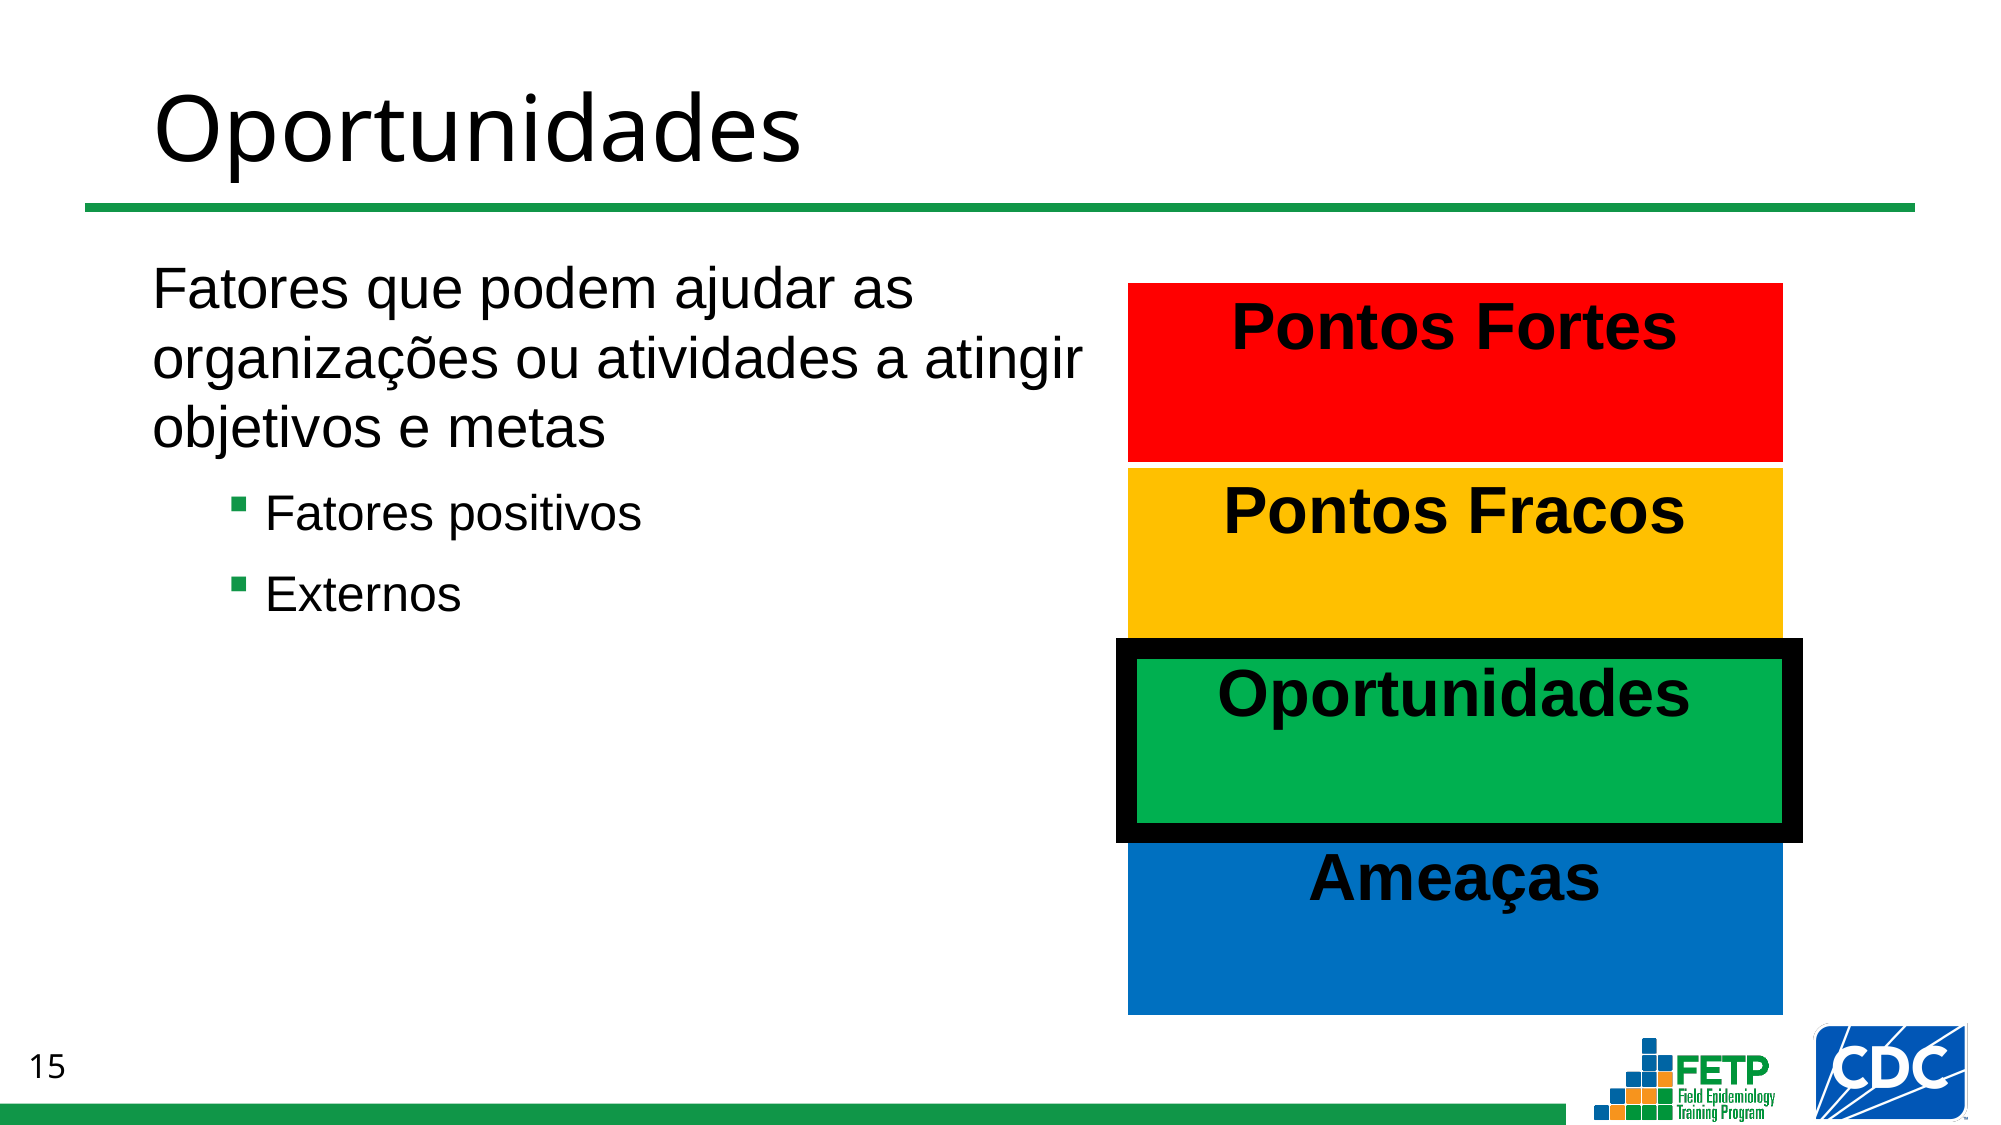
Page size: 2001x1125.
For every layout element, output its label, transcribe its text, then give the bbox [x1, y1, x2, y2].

table_cell Pontos Fracos [1128, 468, 1783, 647]
table_cell Ameaças [1128, 834, 1783, 1015]
table_header Pontos Fortes [1128, 283, 1783, 462]
list Fatores que podem ajudar as organizações ou atividades a atingir objetivos e metas Fatores positivos Externos [137, 242, 1118, 1004]
title Oportunidades [137, 75, 1863, 207]
picture [1813, 1023, 1968, 1122]
text_box [1126, 647, 1794, 834]
picture [1594, 1038, 1775, 1122]
